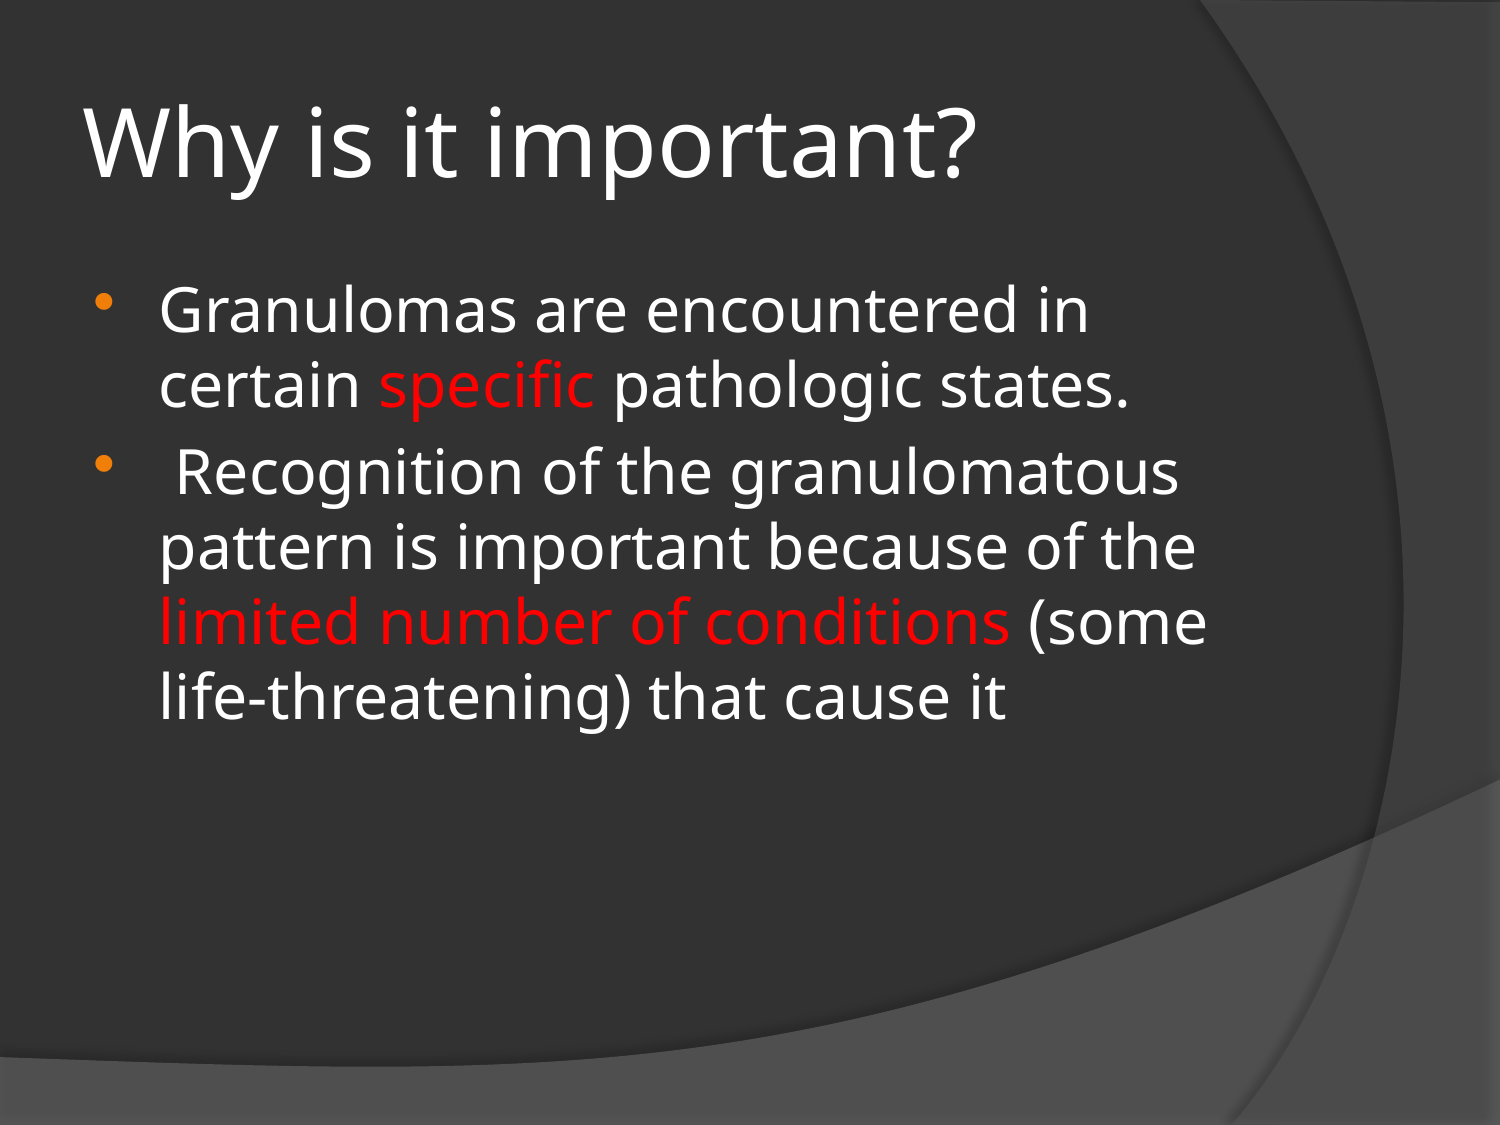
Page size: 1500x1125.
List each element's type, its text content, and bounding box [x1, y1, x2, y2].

list Granulomas are encountered in certain specific pathologic states. Recognition of the granulomatous pattern is important because of the limited number of conditions (some life-threatening) that cause it [75, 262, 1300, 1005]
title Why is it important? [75, 45, 1300, 233]
